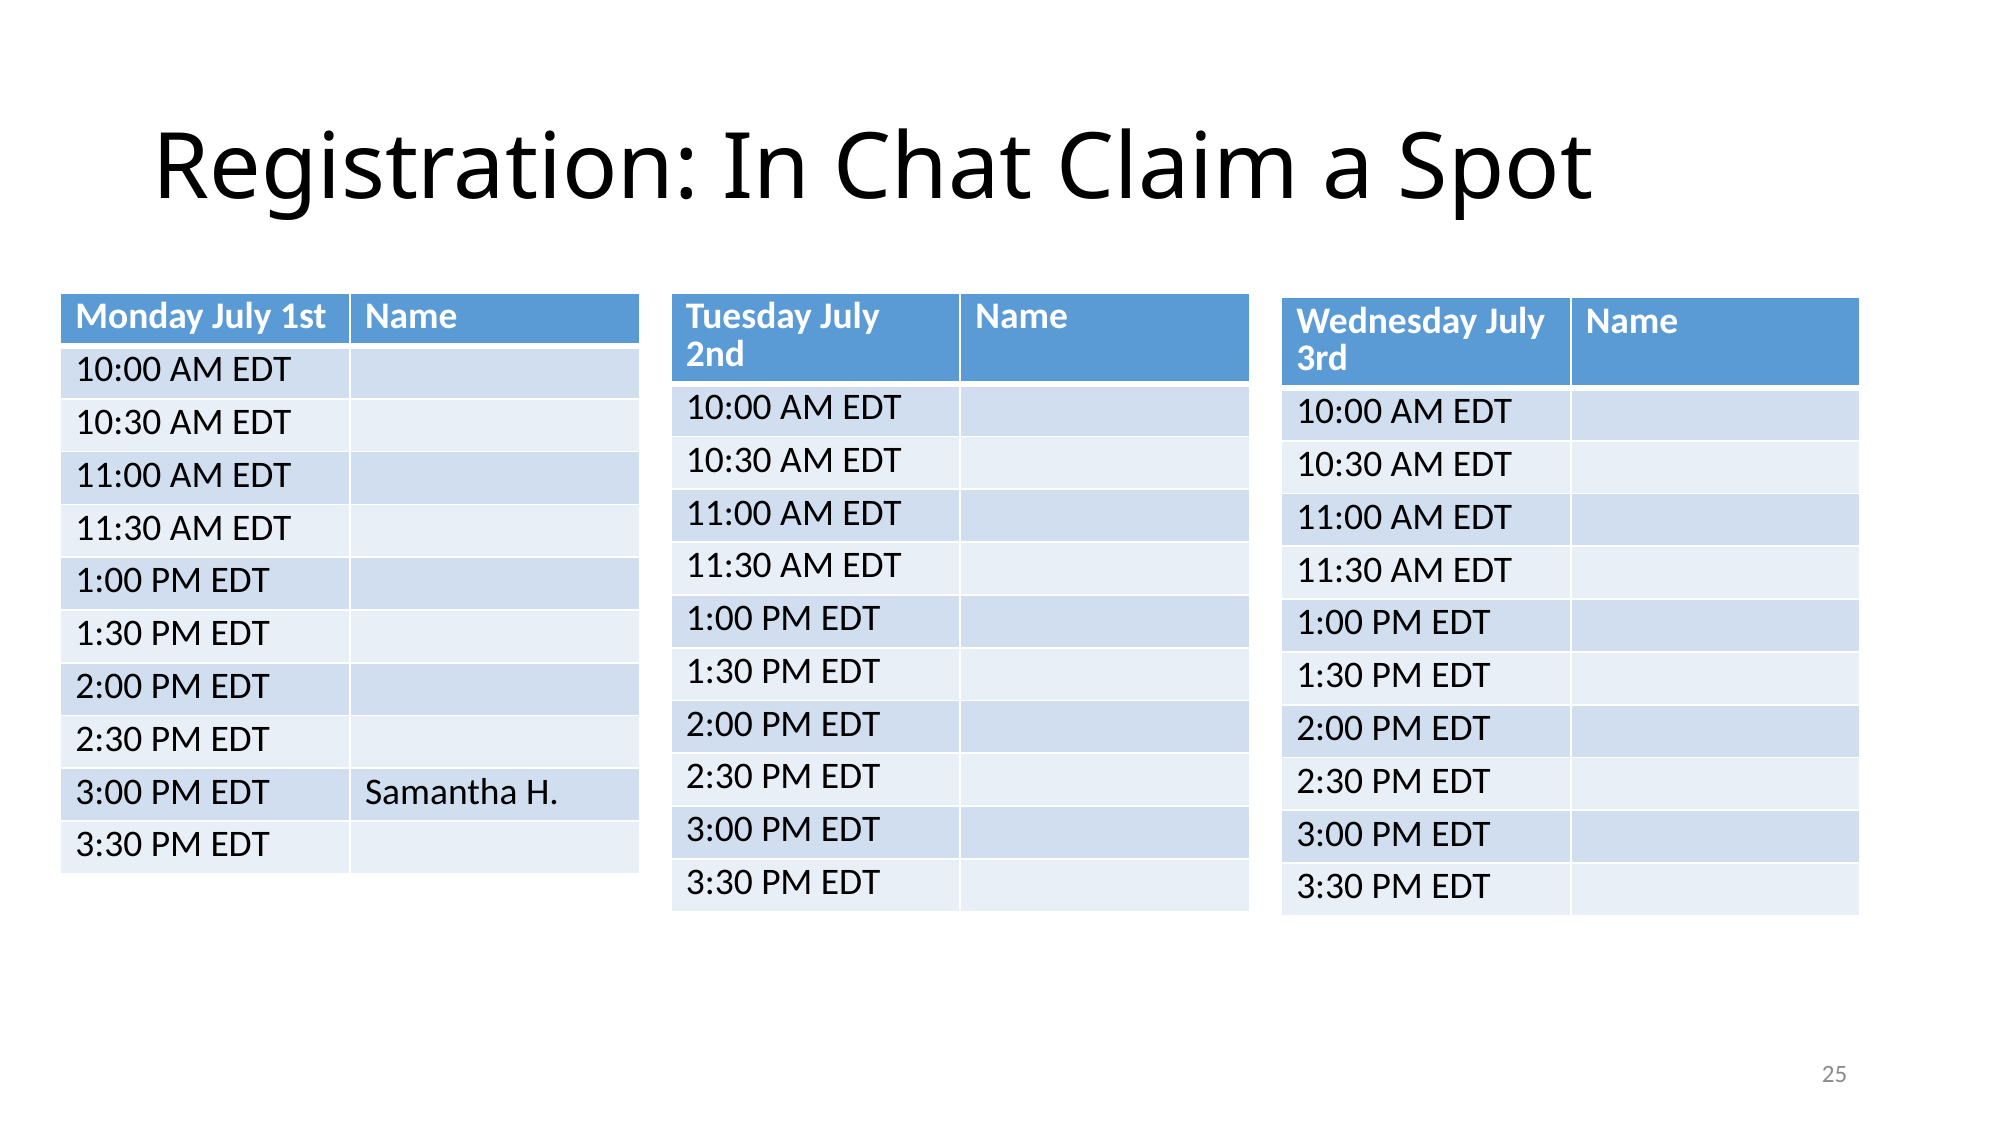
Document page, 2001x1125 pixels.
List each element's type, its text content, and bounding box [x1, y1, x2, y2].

table_cell 10:30 AM EDT [61, 400, 349, 451]
table_cell [1572, 706, 1859, 757]
table_cell [351, 664, 639, 715]
table_cell [351, 716, 639, 767]
table_cell [1572, 864, 1859, 915]
table_cell [961, 860, 1249, 911]
table_cell [1572, 494, 1859, 545]
table_header Monday July 1st [61, 294, 349, 343]
table_cell 10:00 AM EDT [672, 387, 959, 436]
table_cell [351, 452, 639, 504]
table_cell 2:00 PM EDT [61, 664, 349, 715]
table_header Name [1572, 298, 1859, 385]
table_cell 2:30 PM EDT [61, 716, 349, 767]
table_cell [961, 649, 1249, 700]
table_cell 11:30 AM EDT [1282, 547, 1570, 598]
table_cell 1:00 PM EDT [61, 558, 349, 609]
table_cell [1572, 811, 1859, 862]
table_cell 11:00 AM EDT [1282, 494, 1570, 545]
table_cell 1:30 PM EDT [61, 611, 349, 662]
table_cell 3:30 PM EDT [1282, 864, 1570, 915]
table_cell [961, 807, 1249, 858]
table_cell 3:00 PM EDT [1282, 811, 1570, 862]
table_cell 10:00 AM EDT [61, 349, 349, 398]
table_cell 11:00 AM EDT [672, 490, 959, 541]
table_cell [351, 400, 639, 451]
table_cell [351, 822, 639, 873]
table_cell 10:00 AM EDT [1282, 391, 1570, 440]
table_cell [1572, 758, 1859, 809]
slide_number 25 [1412, 1042, 1863, 1103]
table_cell [961, 387, 1249, 436]
table_header Name [351, 294, 639, 343]
table_cell 3:00 PM EDT [61, 769, 349, 820]
table_cell [961, 437, 1249, 488]
table_cell [961, 701, 1249, 752]
table_cell Samantha H. [351, 769, 639, 820]
table_cell 2:30 PM EDT [672, 754, 959, 805]
table_cell [961, 543, 1249, 594]
table_cell [1572, 391, 1859, 440]
table_cell [1572, 442, 1859, 493]
table_cell [351, 349, 639, 398]
table_cell [1572, 547, 1859, 598]
table_cell 1:30 PM EDT [1282, 653, 1570, 704]
table_cell [961, 754, 1249, 805]
table_cell 2:00 PM EDT [1282, 706, 1570, 757]
table_header Wednesday July 3rd [1282, 298, 1570, 385]
table_cell [1572, 653, 1859, 704]
table_cell 10:30 AM EDT [1282, 442, 1570, 493]
title Registration: In Chat Claim a Spot [137, 59, 1863, 278]
table_cell 11:00 AM EDT [61, 452, 349, 504]
table_cell 3:30 PM EDT [61, 822, 349, 873]
table_cell 11:30 AM EDT [61, 505, 349, 556]
table_header Tuesday July 2nd [672, 294, 959, 381]
table_cell [961, 596, 1249, 647]
table_cell 1:30 PM EDT [672, 649, 959, 700]
table_cell [351, 611, 639, 662]
table_cell 2:00 PM EDT [672, 701, 959, 752]
table_cell 2:30 PM EDT [1282, 758, 1570, 809]
table_cell 1:00 PM EDT [672, 596, 959, 647]
table_cell 3:00 PM EDT [672, 807, 959, 858]
table_cell [1572, 600, 1859, 651]
table_cell 11:30 AM EDT [672, 543, 959, 594]
table_cell [351, 505, 639, 556]
table_cell [351, 558, 639, 609]
table_cell 10:30 AM EDT [672, 437, 959, 488]
table_cell 3:30 PM EDT [672, 860, 959, 911]
table_cell 1:00 PM EDT [1282, 600, 1570, 651]
table_cell [961, 490, 1249, 541]
table_header Name [961, 294, 1249, 381]
